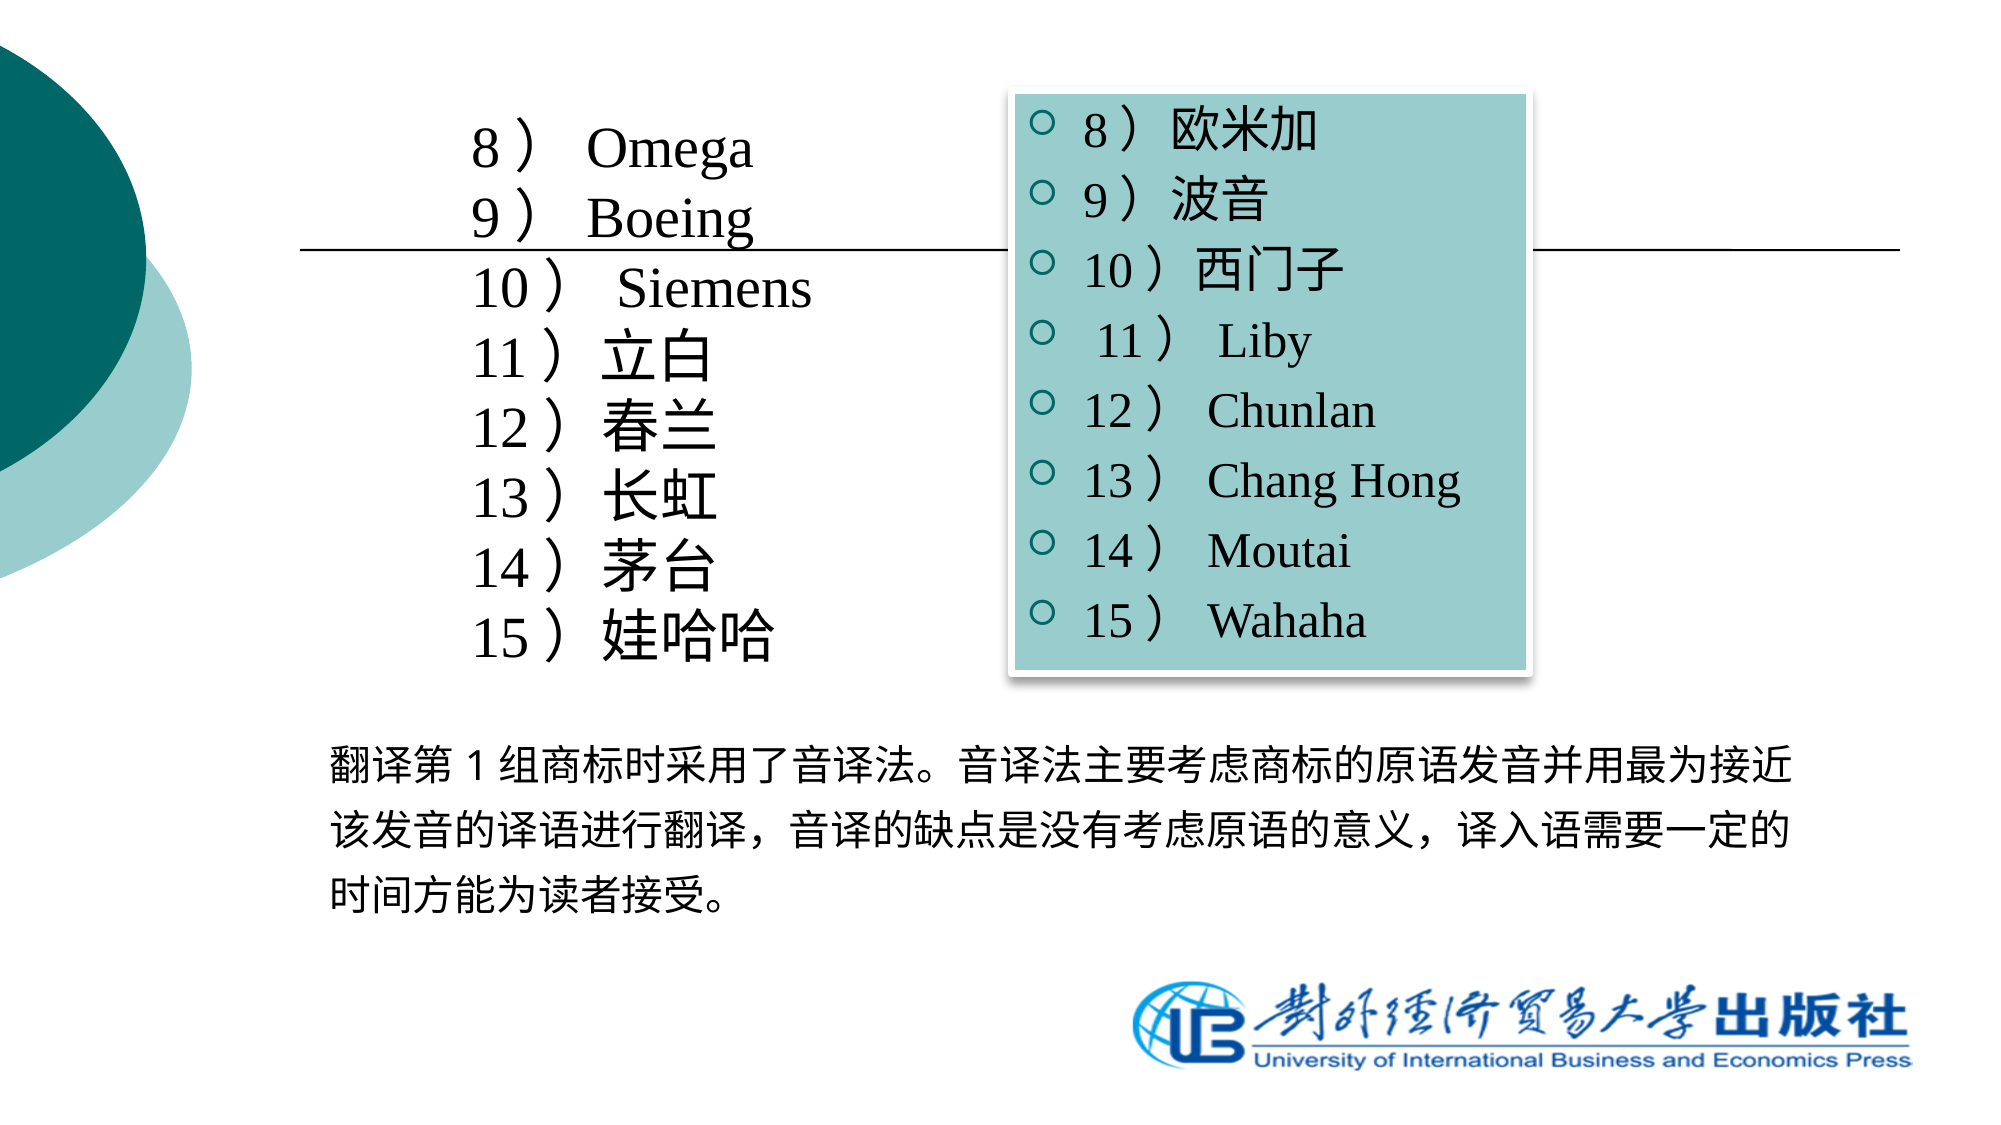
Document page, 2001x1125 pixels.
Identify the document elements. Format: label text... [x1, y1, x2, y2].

list 8）欧米加 9）波音 10）西门子 11）Liby 12）Chunlan 13）Chang Hong 14）Moutai 15）Wahaha [1008, 87, 1533, 677]
picture [1054, 922, 2000, 1125]
text_box 8）Omega 9）Boeing 10）Siemens 11）立白 12）春兰 13）长虹 14）茅台 15）娃哈哈 [456, 101, 906, 677]
text_box 翻译第1组商标时采用了音译法。音译法主要考虑商标的原语发音并用最为接近该发音的译语进行翻译，音译的缺点是没有考虑原语的意义，译入语需要一定的时间方能为读者接受。 [314, 716, 1809, 926]
